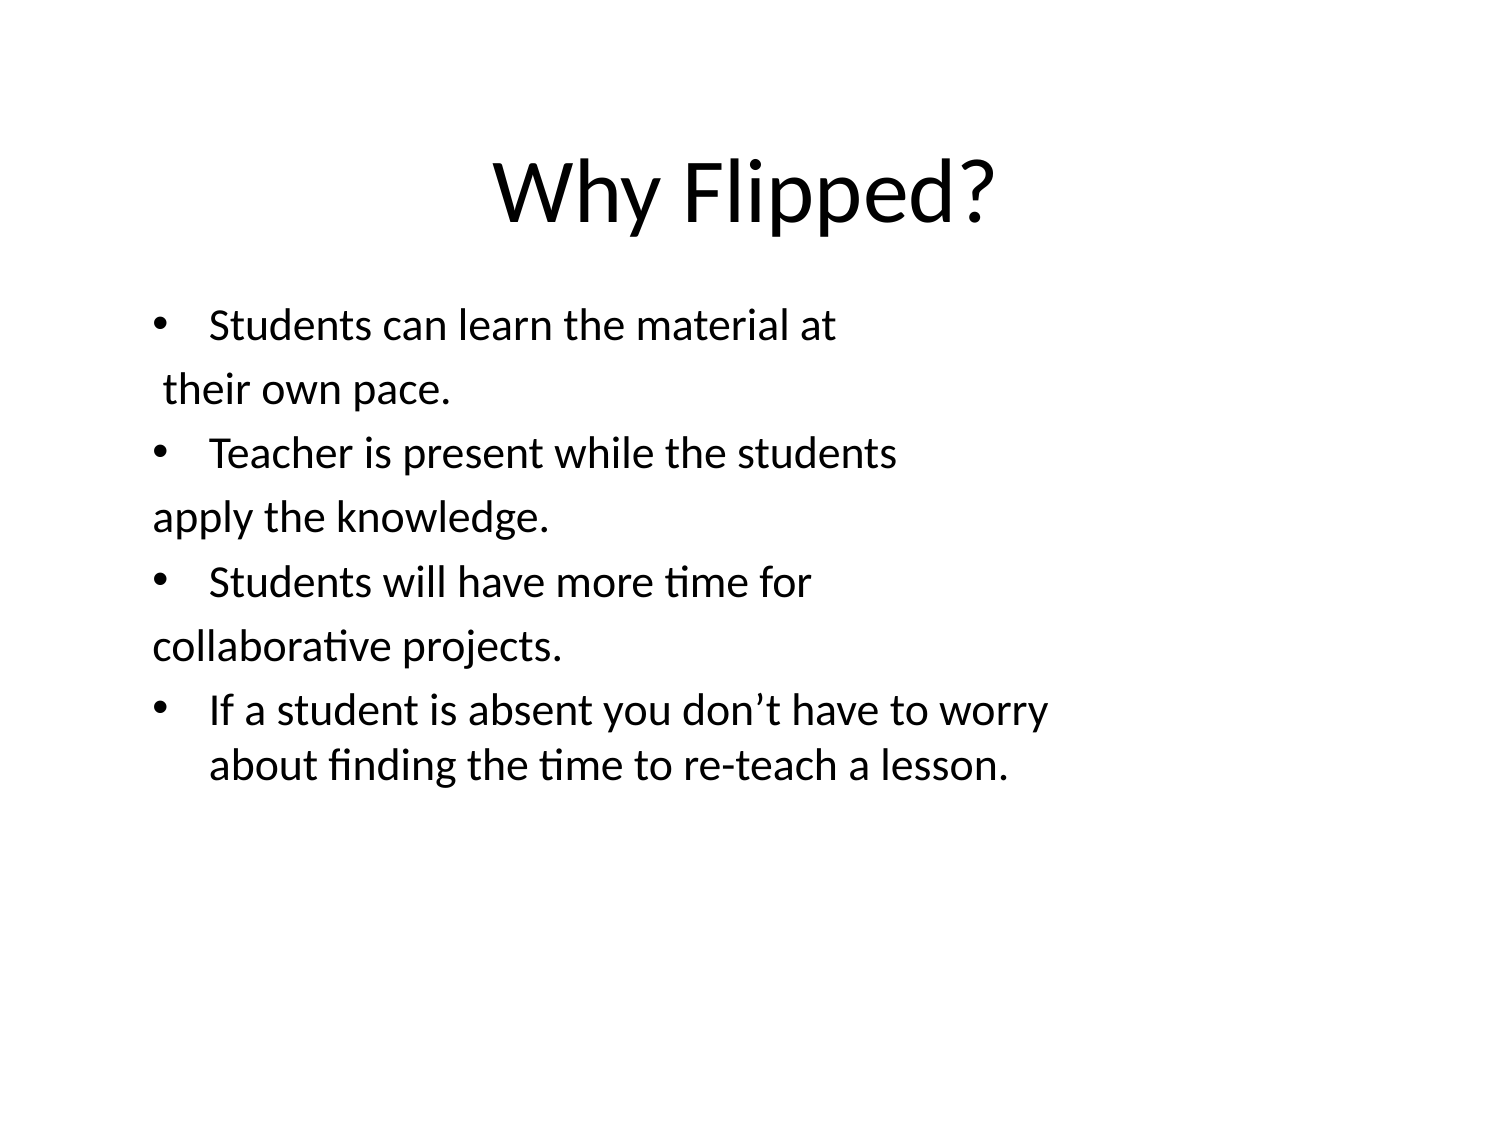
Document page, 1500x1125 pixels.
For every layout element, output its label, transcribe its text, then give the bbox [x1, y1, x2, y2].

list Students can learn the material at their own pace. Teacher is present while the students apply the knowledge. Students will have more time for collaborative projects. If a student is absent you don’t have to worry about finding the time to re-teach a lesson. [137, 287, 1154, 988]
title Why Flipped? [174, 87, 1318, 285]
